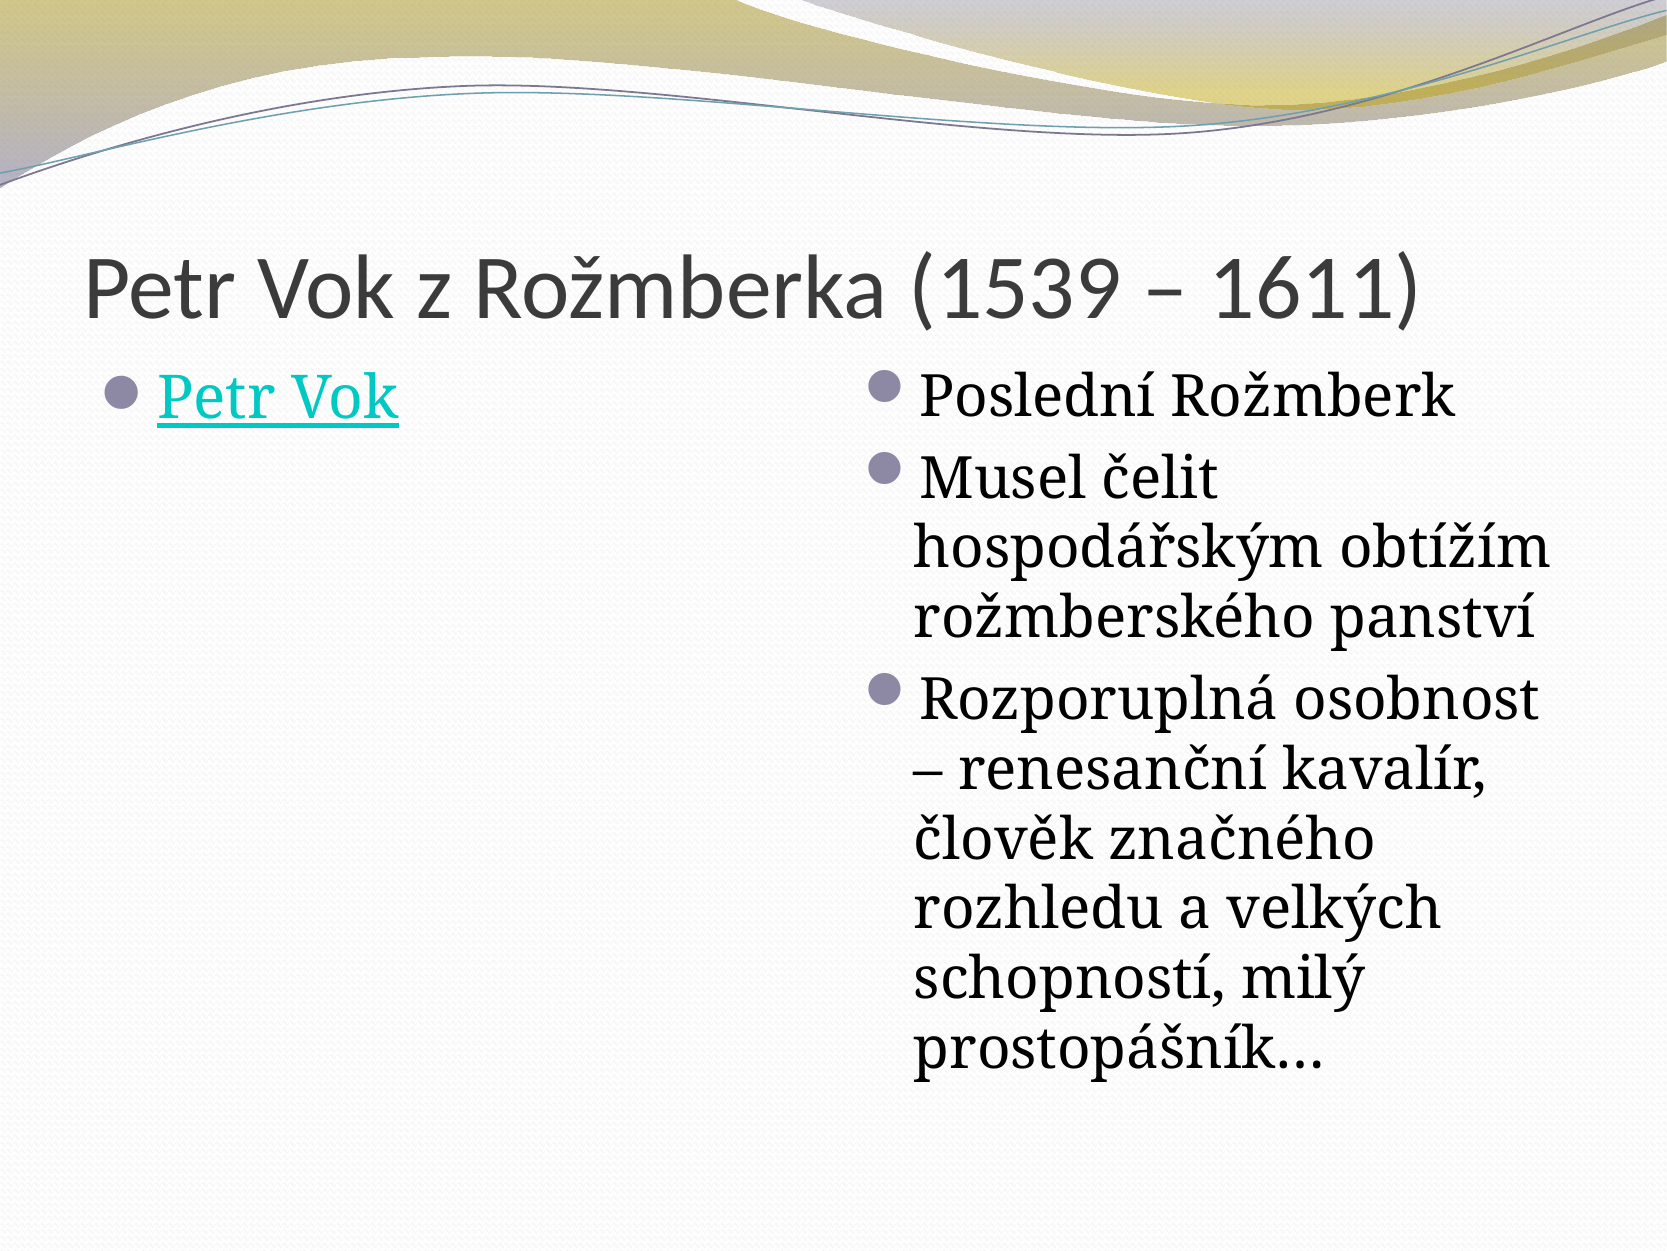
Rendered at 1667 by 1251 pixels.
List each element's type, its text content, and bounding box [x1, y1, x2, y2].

list Poslední Rožmberk Musel čelit hospodářským obtížím rožmberského panství Rozporuplná osobnost – renesanční kavalír, člověk značného rozhledu a velkých schopností, milý prostopášník… [847, 349, 1584, 1159]
list Petr Vok [83, 349, 820, 1159]
title Petr Vok z Rožmberka (1539 – 1611) [83, 128, 1584, 337]
